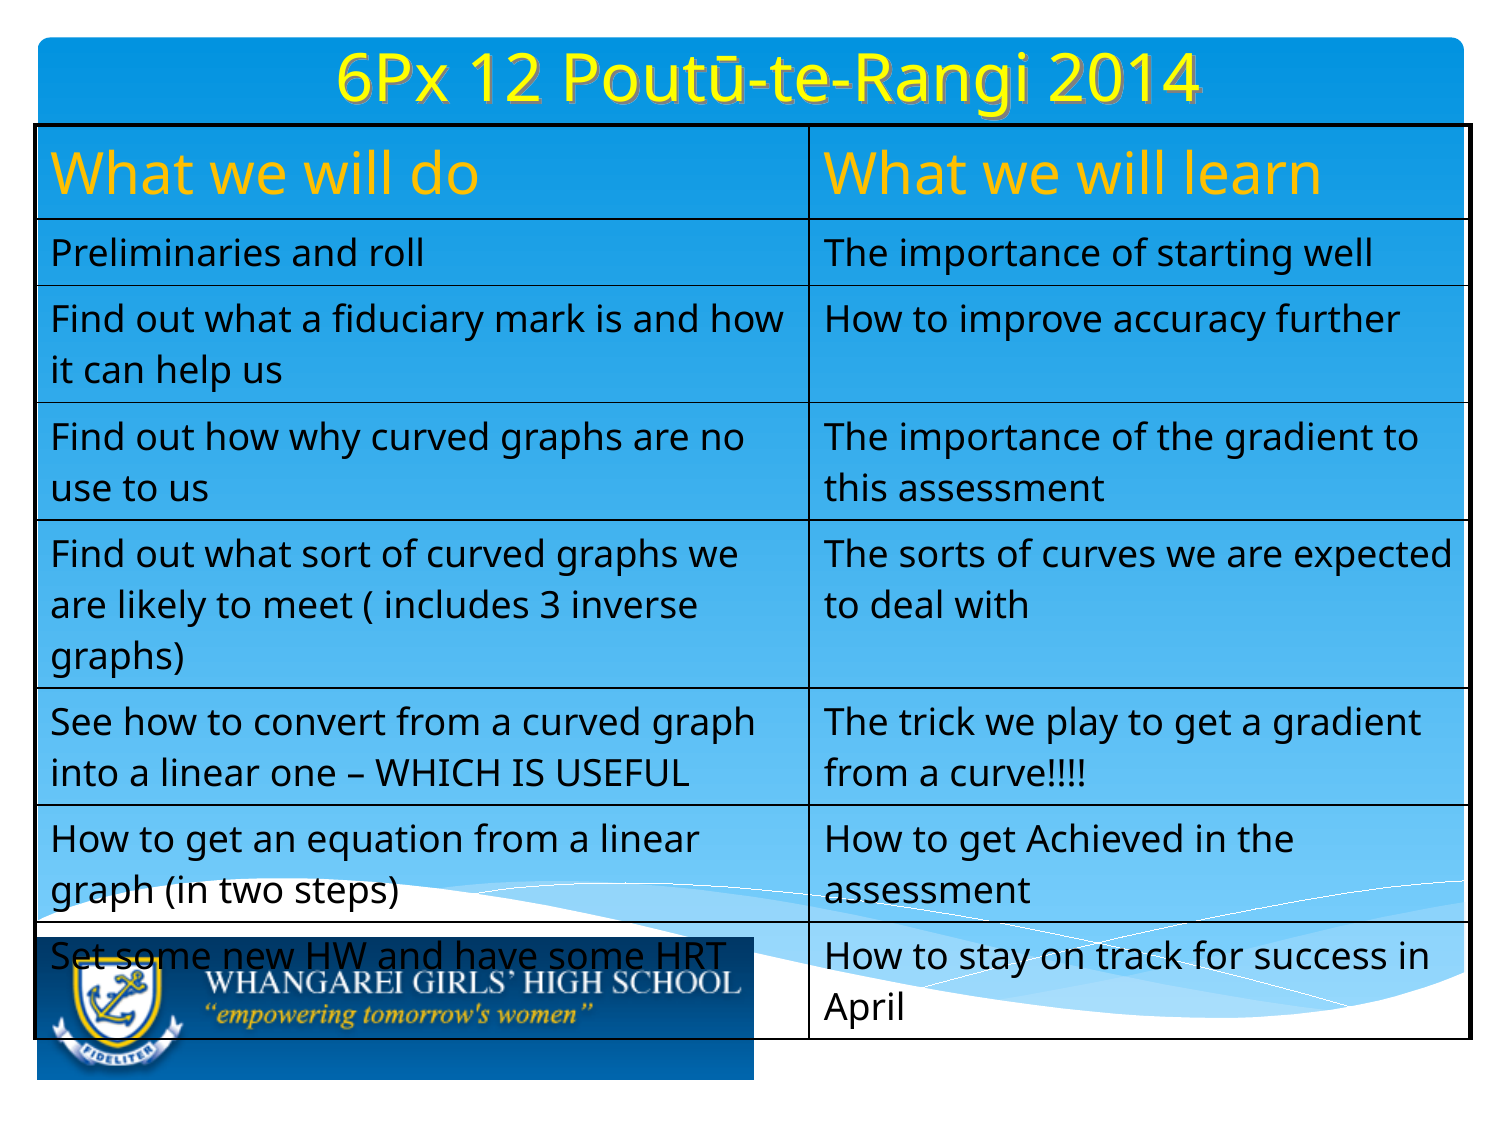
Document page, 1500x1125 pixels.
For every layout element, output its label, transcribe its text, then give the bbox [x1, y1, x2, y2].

picture [37, 937, 754, 1080]
table_cell The importance of starting well [810, 220, 1468, 285]
table_cell Find out how why curved graphs are no use to us [37, 403, 808, 519]
table_cell The trick we play to get a gradient from a curve!!!! [810, 689, 1468, 804]
table_cell How to stay on track for success in April [810, 923, 1468, 1038]
table_cell How to get an equation from a linear graph (in two steps) [37, 806, 808, 921]
table_cell Preliminaries and roll [37, 220, 808, 285]
table_header What we will do [37, 127, 808, 218]
table_cell See how to convert from a curved graph into a linear one – WHICH IS USEFUL [37, 689, 808, 804]
table_cell How to improve accuracy further [810, 286, 1468, 402]
table_cell How to get Achieved in the assessment [810, 806, 1468, 921]
table_cell Find out what sort of curved graphs we are likely to meet ( includes 3 inverse graphs) [37, 521, 808, 687]
table_cell The importance of the gradient to this assessment [810, 403, 1468, 519]
text_box 6Px 12 Poutū-te-Rangi 2014 [162, 24, 1375, 123]
table_header What we will learn [810, 127, 1468, 218]
table_cell Find out what a fiduciary mark is and how it can help us [37, 286, 808, 402]
table_cell The sorts of curves we are expected to deal with [810, 521, 1468, 687]
table_cell Set some new HW and have some HRT [37, 923, 808, 1038]
